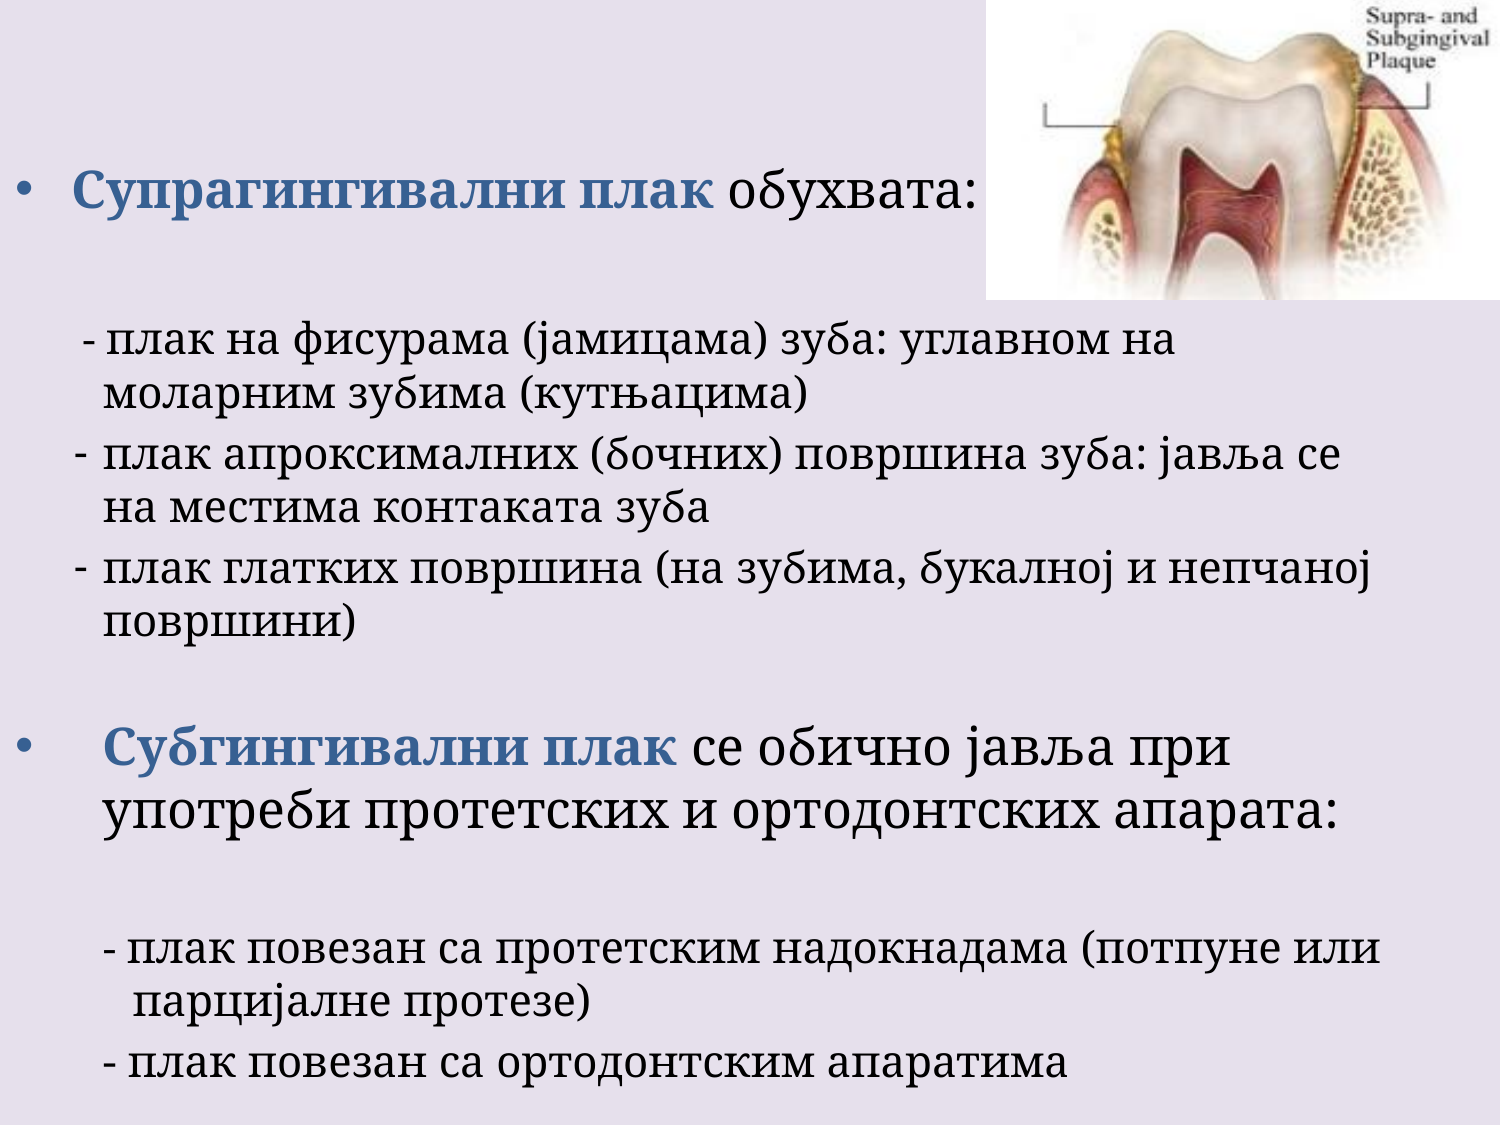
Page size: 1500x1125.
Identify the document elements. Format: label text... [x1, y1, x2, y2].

picture [985, 0, 1500, 300]
list Супрагингивални плак обухвата: - плак на фисурама (јамицама) зуба: углавном на моларним зубима (кутњацима) плак апроксималних (бочних) површина зуба: јавља се на местима контакaта зуба плак глатких површина (на зубима, букалној и непчаној површини) Субгингивални плак се обично јавља при употреби протетских и ортодонтских апарата: - плак повезан са протетским надокнадама (потпуне или парцијалне протезе) - плак повезан са ортодонтским апаратима [0, 148, 1404, 1125]
